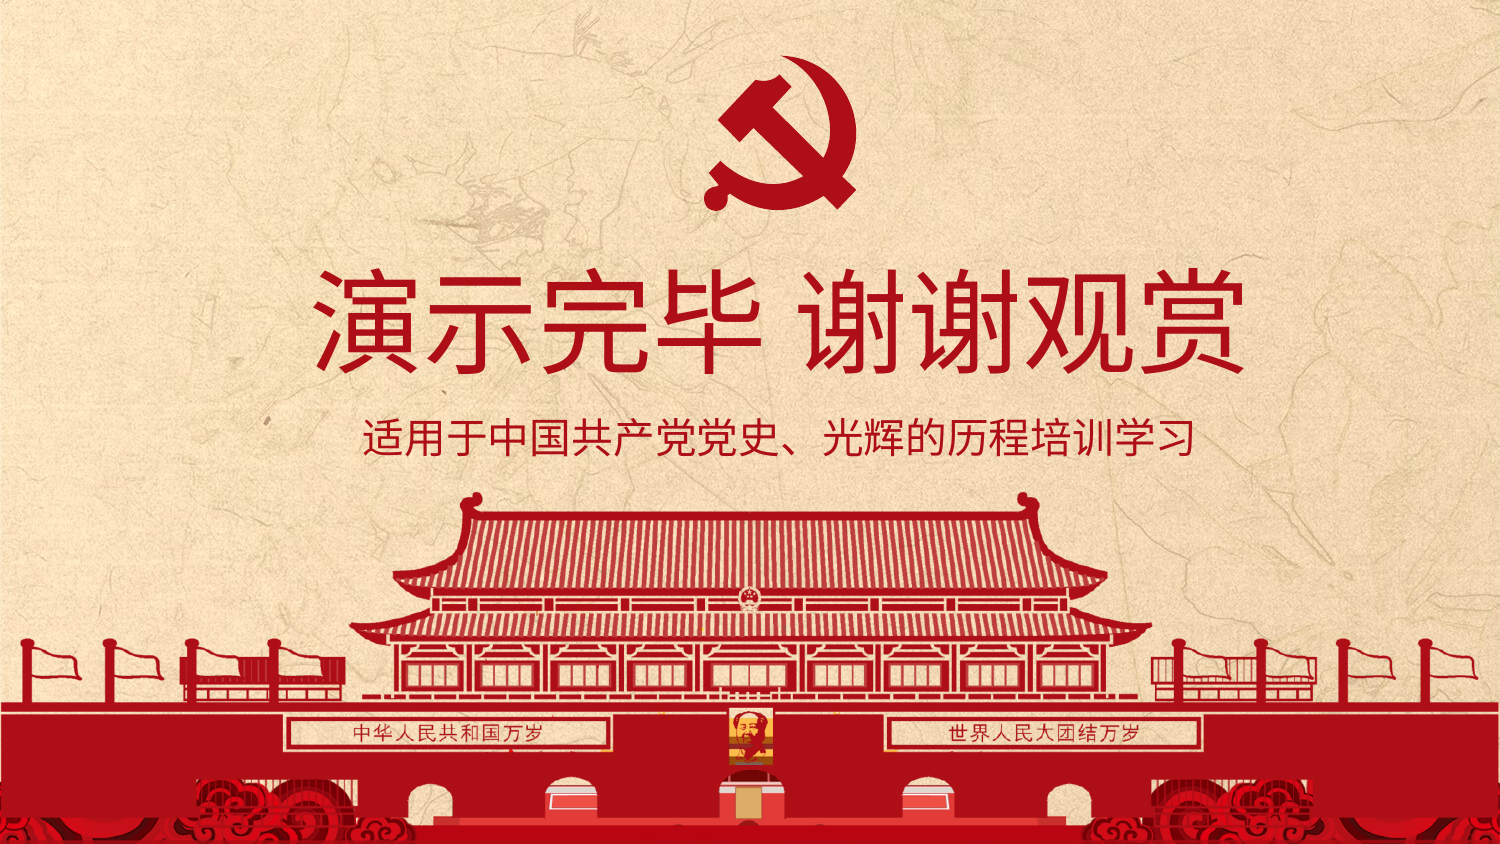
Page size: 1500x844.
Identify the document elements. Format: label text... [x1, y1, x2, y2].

text_box 演示完毕 谢谢观赏 [278, 236, 1282, 402]
text_box [704, 55, 857, 211]
picture [0, 0, 1500, 844]
text_box 适用于中国共产党党史、光辉的历程培训学习 [284, 394, 1277, 479]
